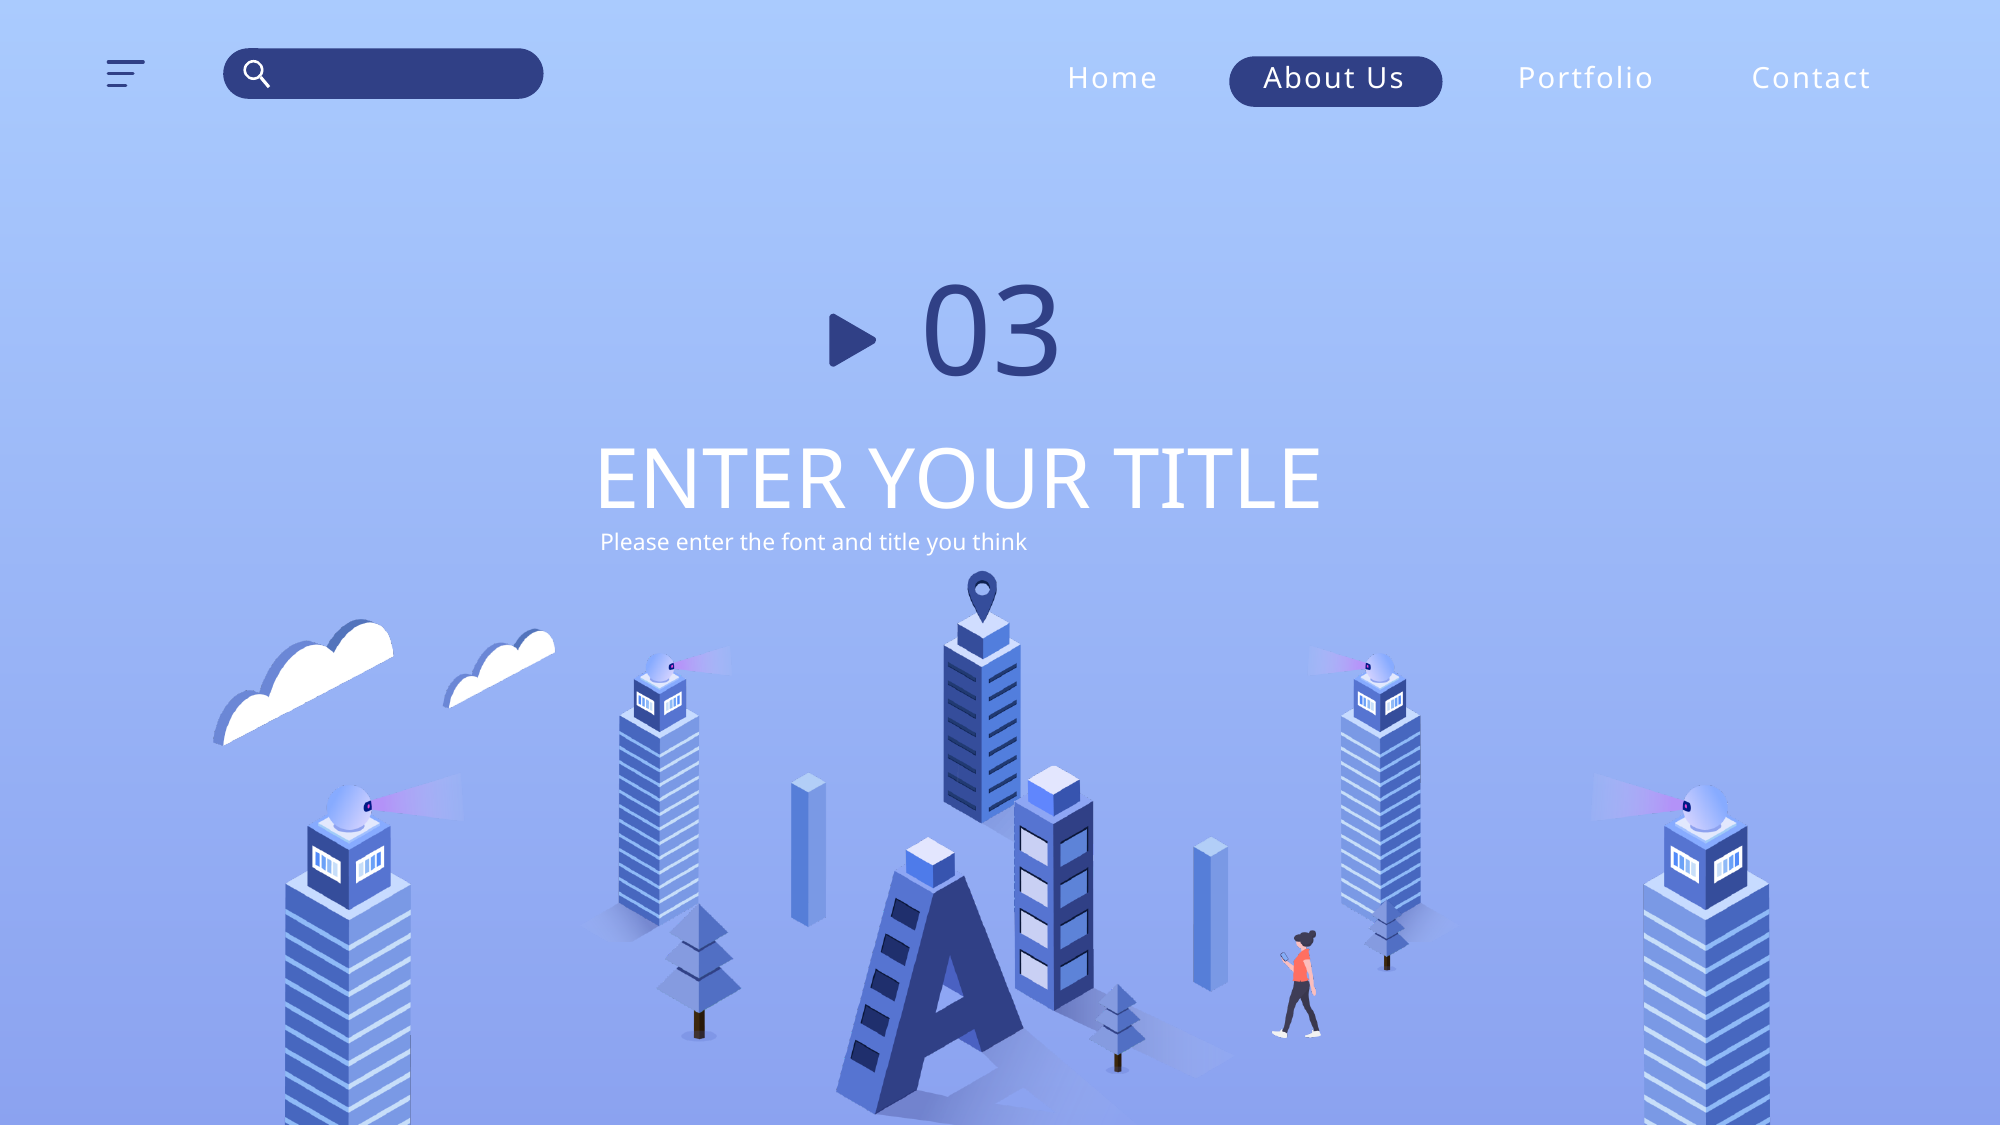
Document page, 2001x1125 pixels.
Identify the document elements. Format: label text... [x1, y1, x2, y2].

text_box Home [1052, 52, 1172, 103]
picture [771, 564, 1481, 1125]
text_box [829, 242, 1115, 410]
text_box Contact [1736, 52, 1895, 103]
text_box Portfolio [1503, 52, 1668, 103]
picture [167, 604, 768, 1125]
picture [1587, 766, 1866, 1125]
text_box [108, 48, 544, 99]
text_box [578, 417, 1443, 564]
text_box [1229, 52, 1443, 107]
